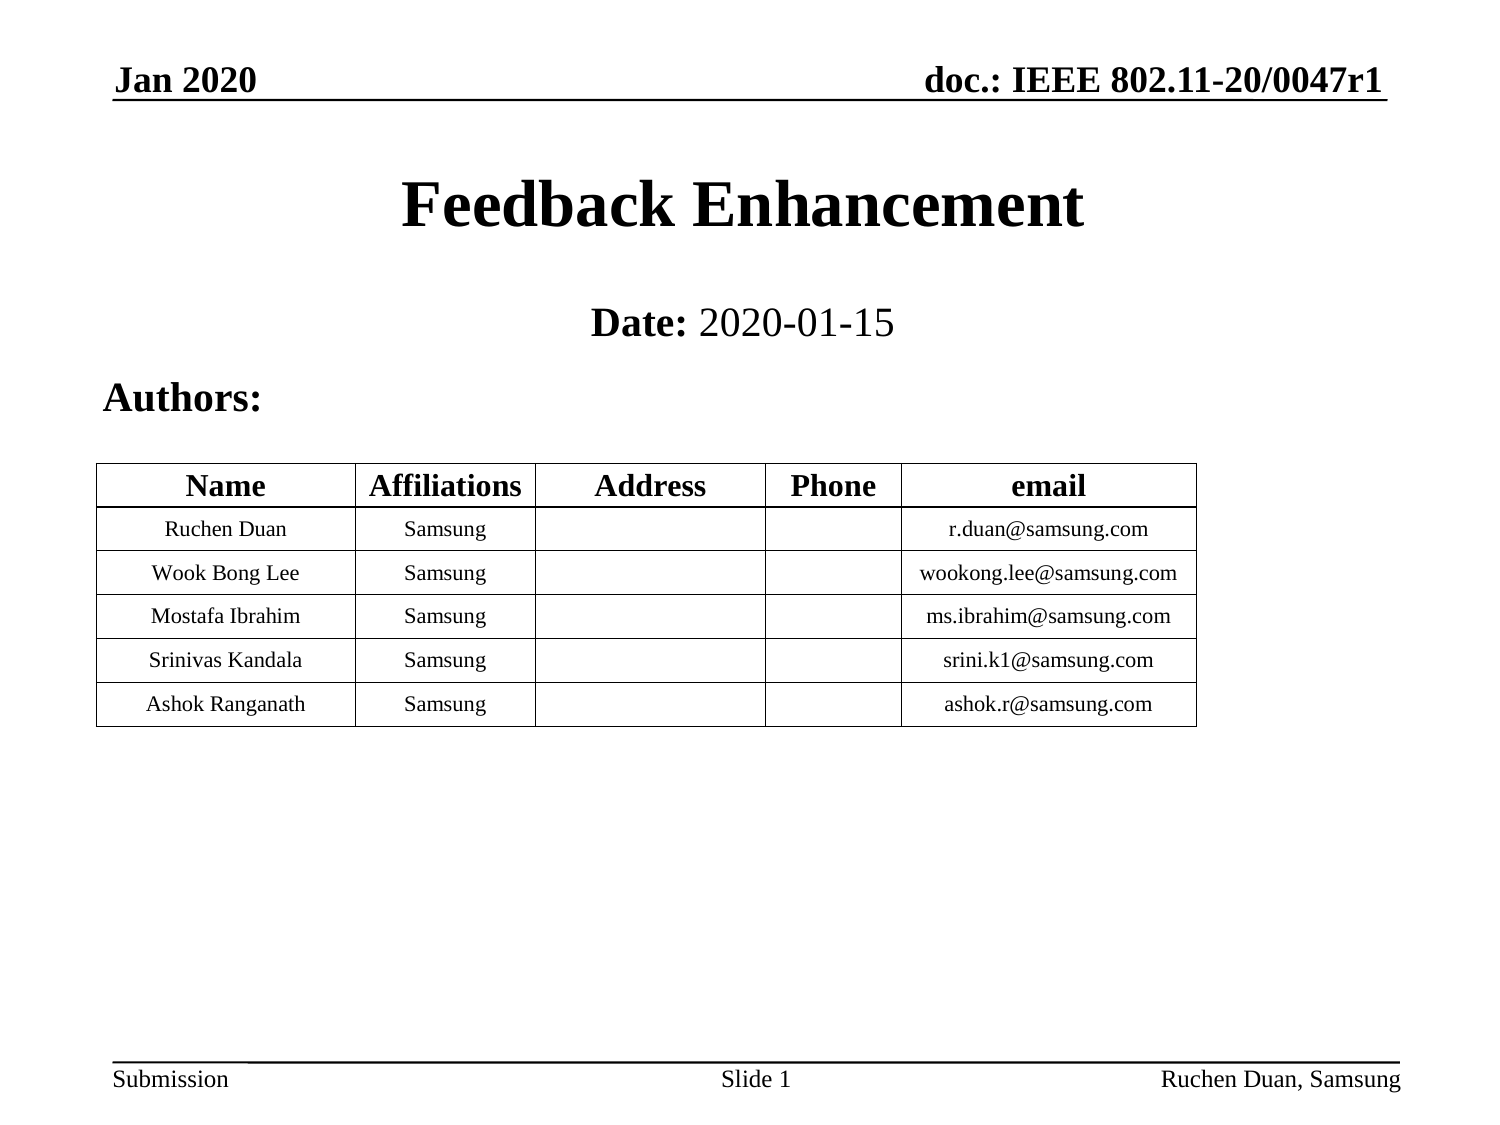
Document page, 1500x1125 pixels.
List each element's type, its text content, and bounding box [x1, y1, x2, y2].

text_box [86, 462, 1285, 1022]
title Feedback Enhancement [62, 112, 1426, 288]
list Date: 2020-01-15 [105, 287, 1381, 351]
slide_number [114, 54, 259, 101]
text_box Authors: [87, 362, 325, 425]
slide_number Slide 1 [712, 1061, 800, 1093]
footer Ruchen Duan, Samsung [1157, 1061, 1402, 1093]
